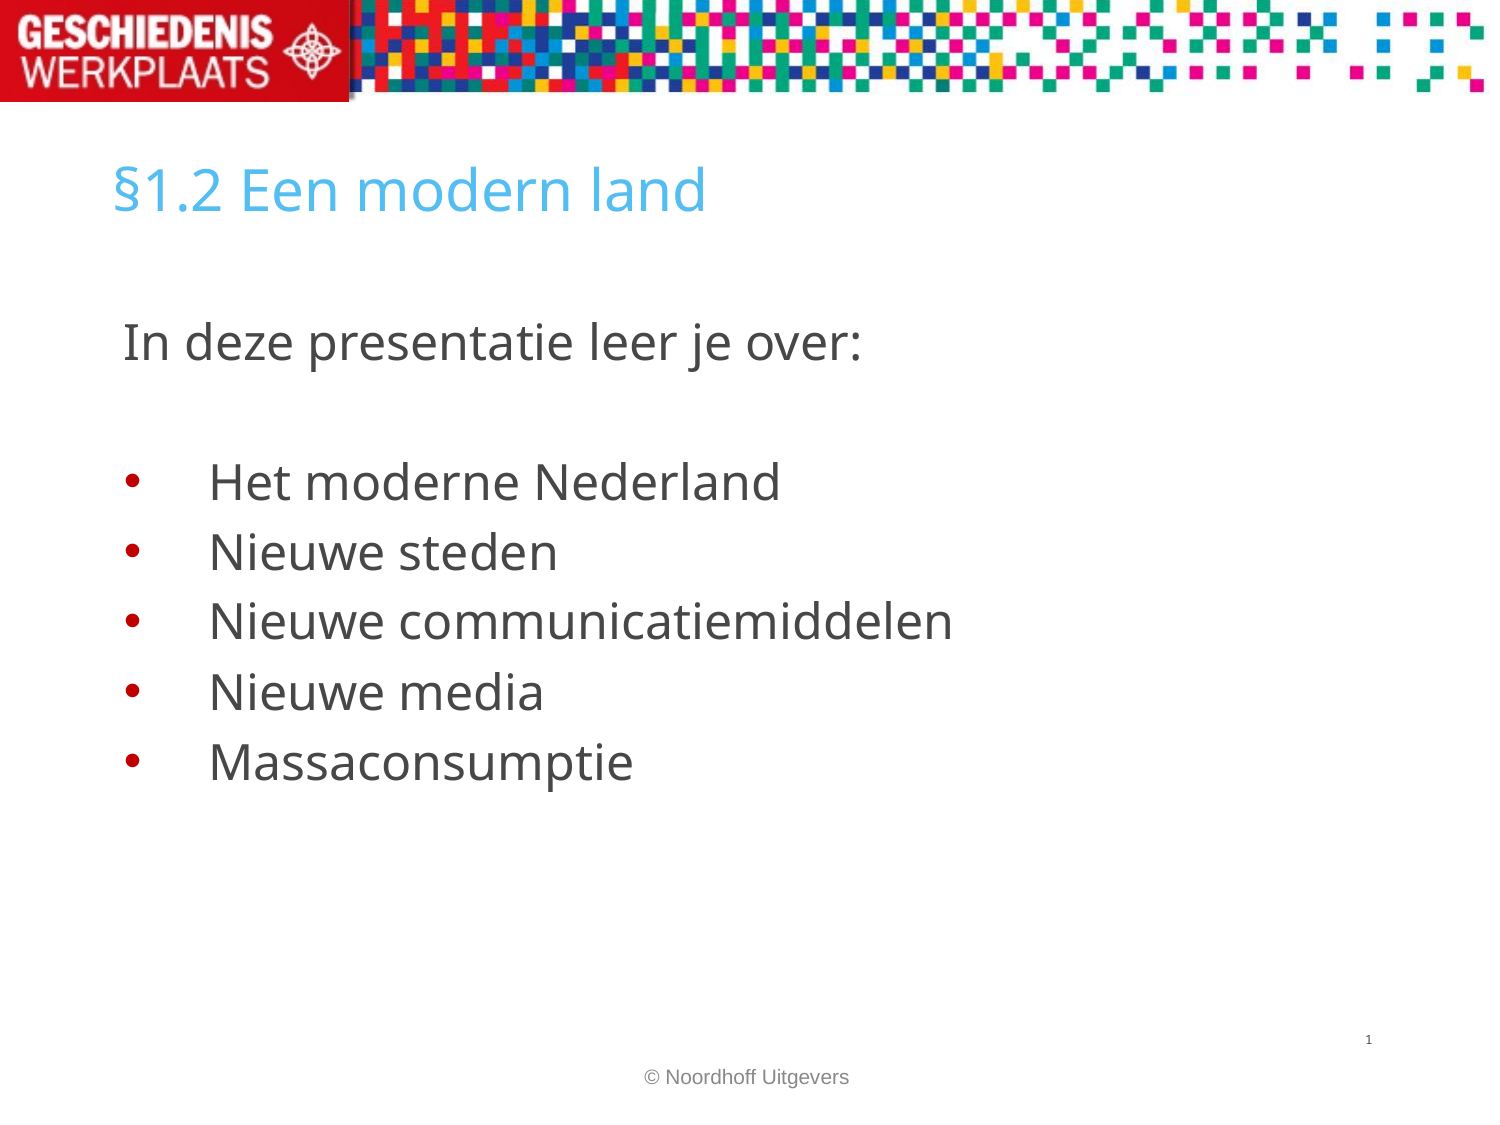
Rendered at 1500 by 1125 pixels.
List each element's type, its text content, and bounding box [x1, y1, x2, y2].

list In deze presentatie leer je over: Het moderne Nederland Nieuwe steden Nieuwe communicatiemiddelen Nieuwe media Massaconsumptie [123, 302, 1421, 988]
slide_number 1 [1325, 1025, 1388, 1063]
picture [0, 0, 1500, 1125]
title §1.2 Een modern land [112, 145, 1401, 256]
text_box © Noordhoff Uitgevers [512, 1045, 988, 1106]
